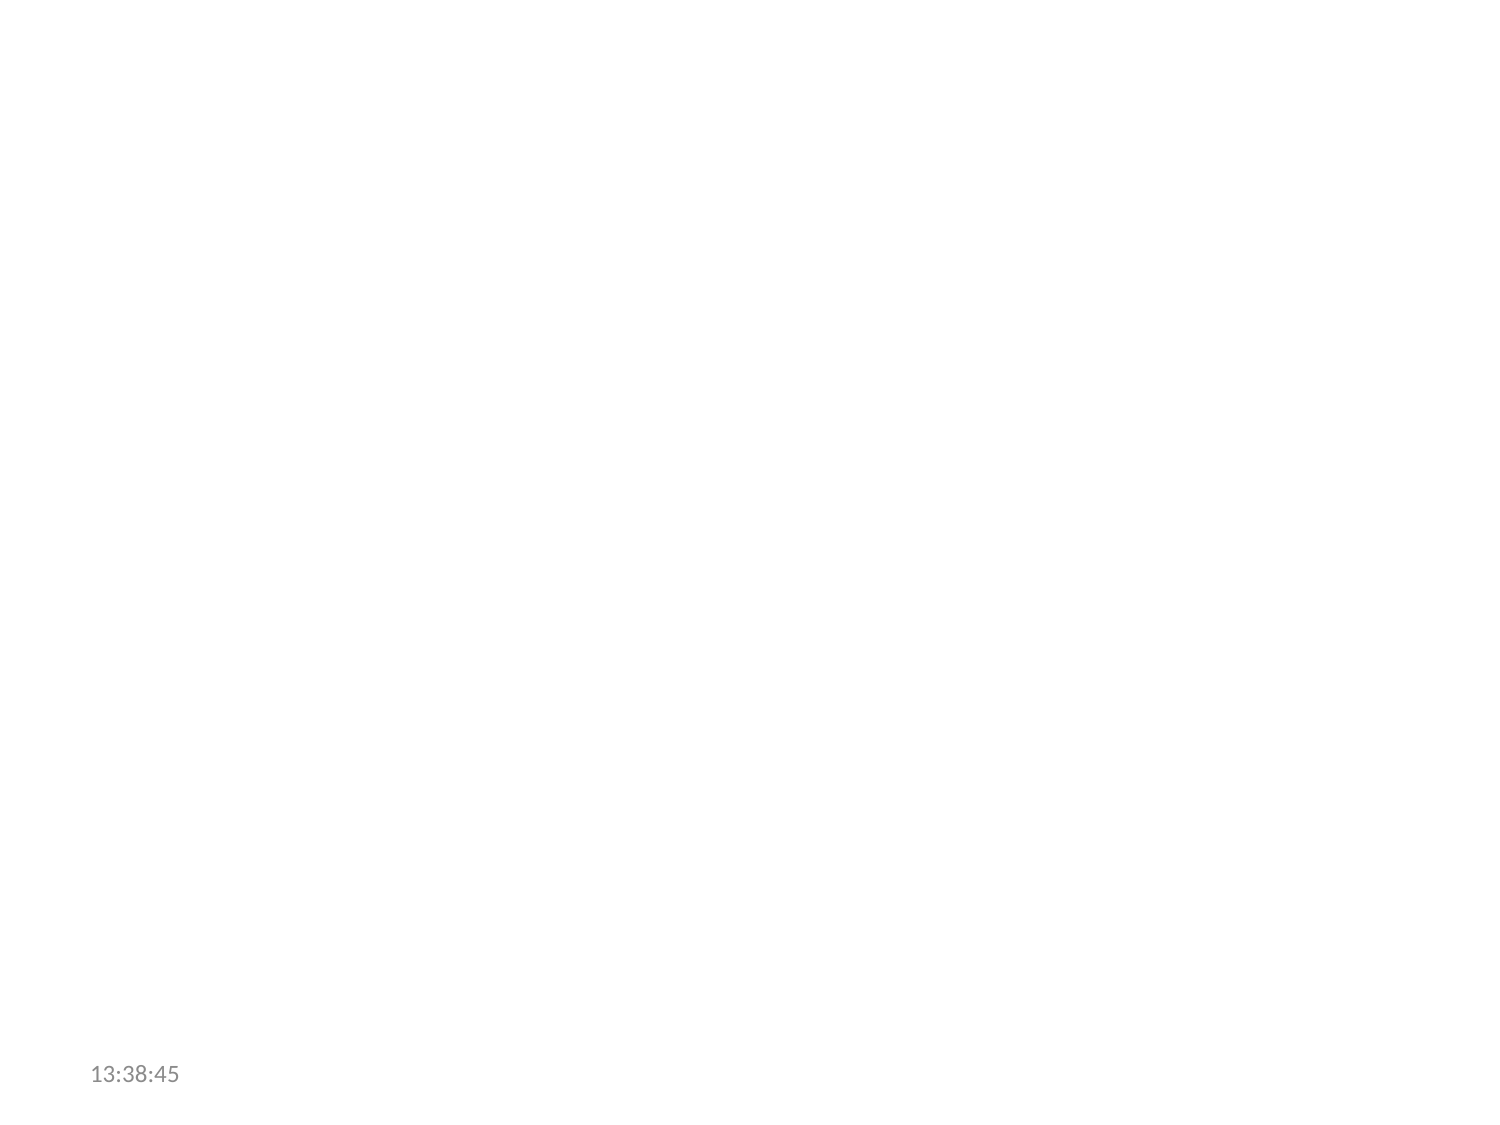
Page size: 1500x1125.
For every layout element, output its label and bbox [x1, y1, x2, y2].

slide_number [75, 1042, 425, 1103]
